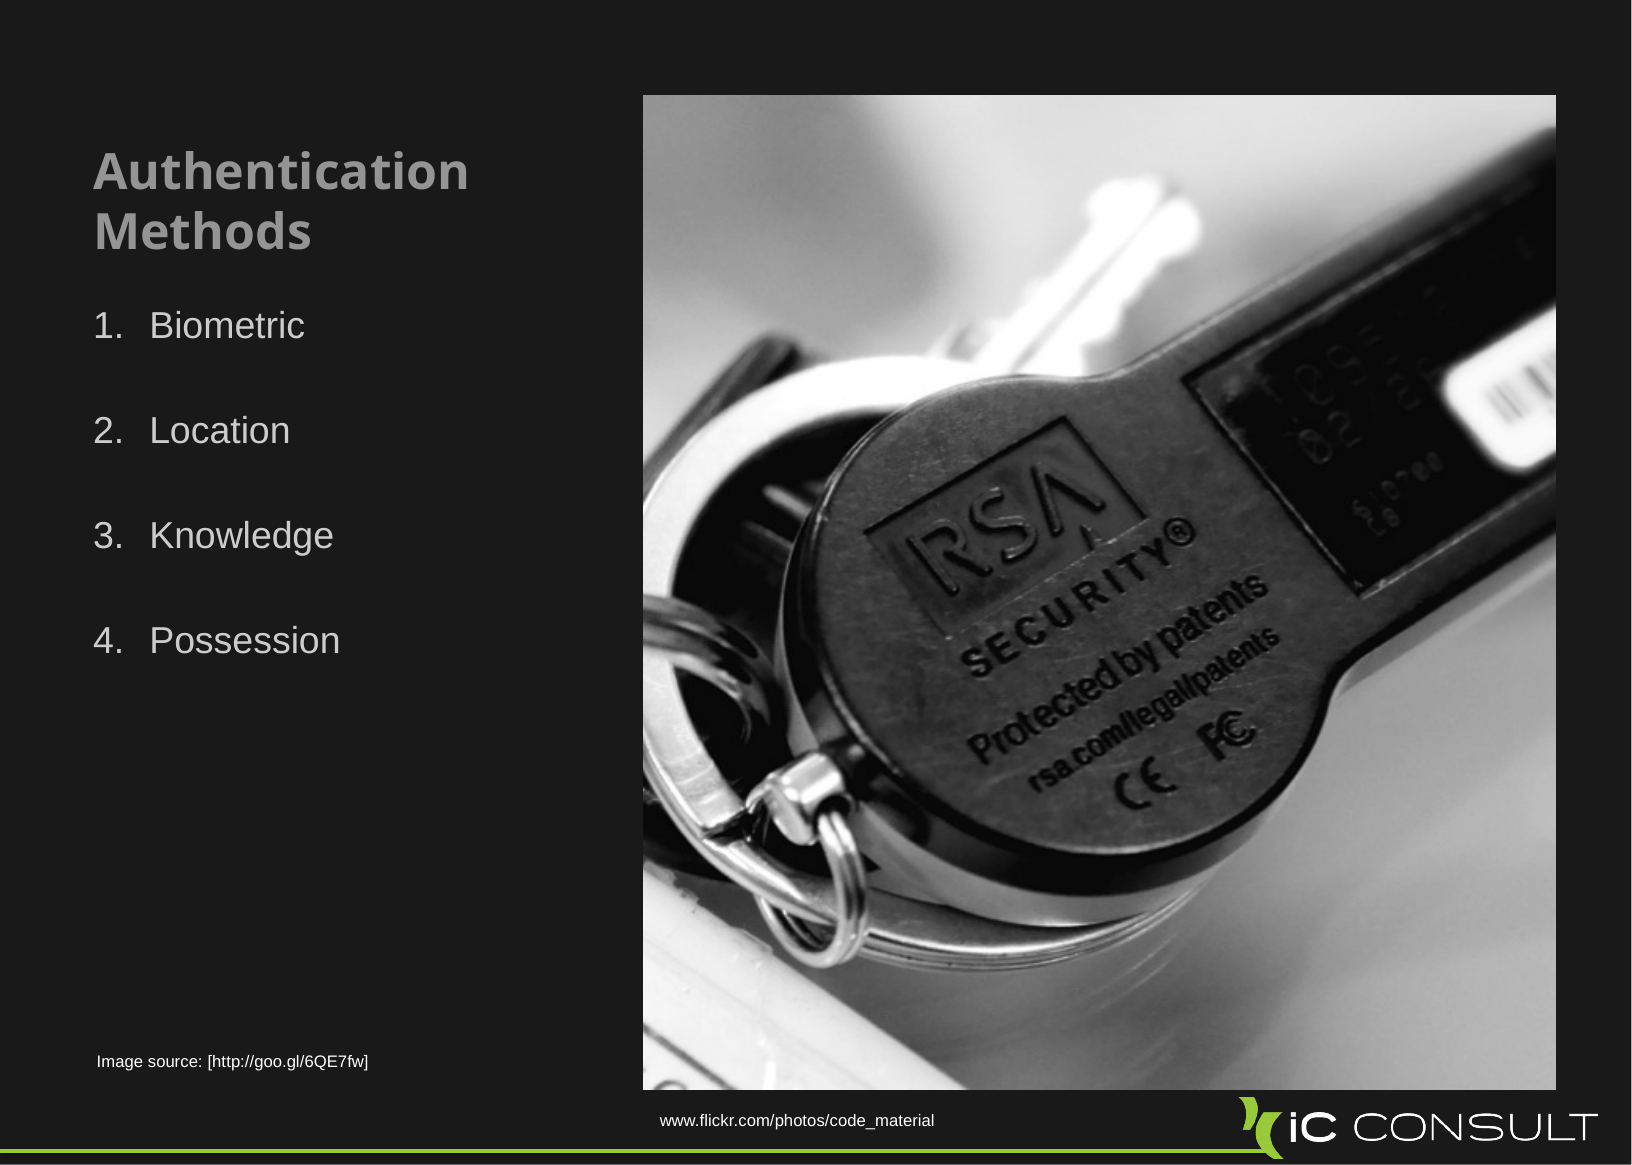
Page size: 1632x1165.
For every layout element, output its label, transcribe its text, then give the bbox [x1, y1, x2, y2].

list Biometric Location Knowledge Possession [77, 293, 614, 1090]
text_box www.flickr.com/photos/code_material [645, 1102, 951, 1138]
title Authentication Methods [77, 72, 614, 268]
text_box Image source: [http://goo.gl/6QE7fw] [81, 1043, 385, 1079]
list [643, 95, 1556, 1091]
